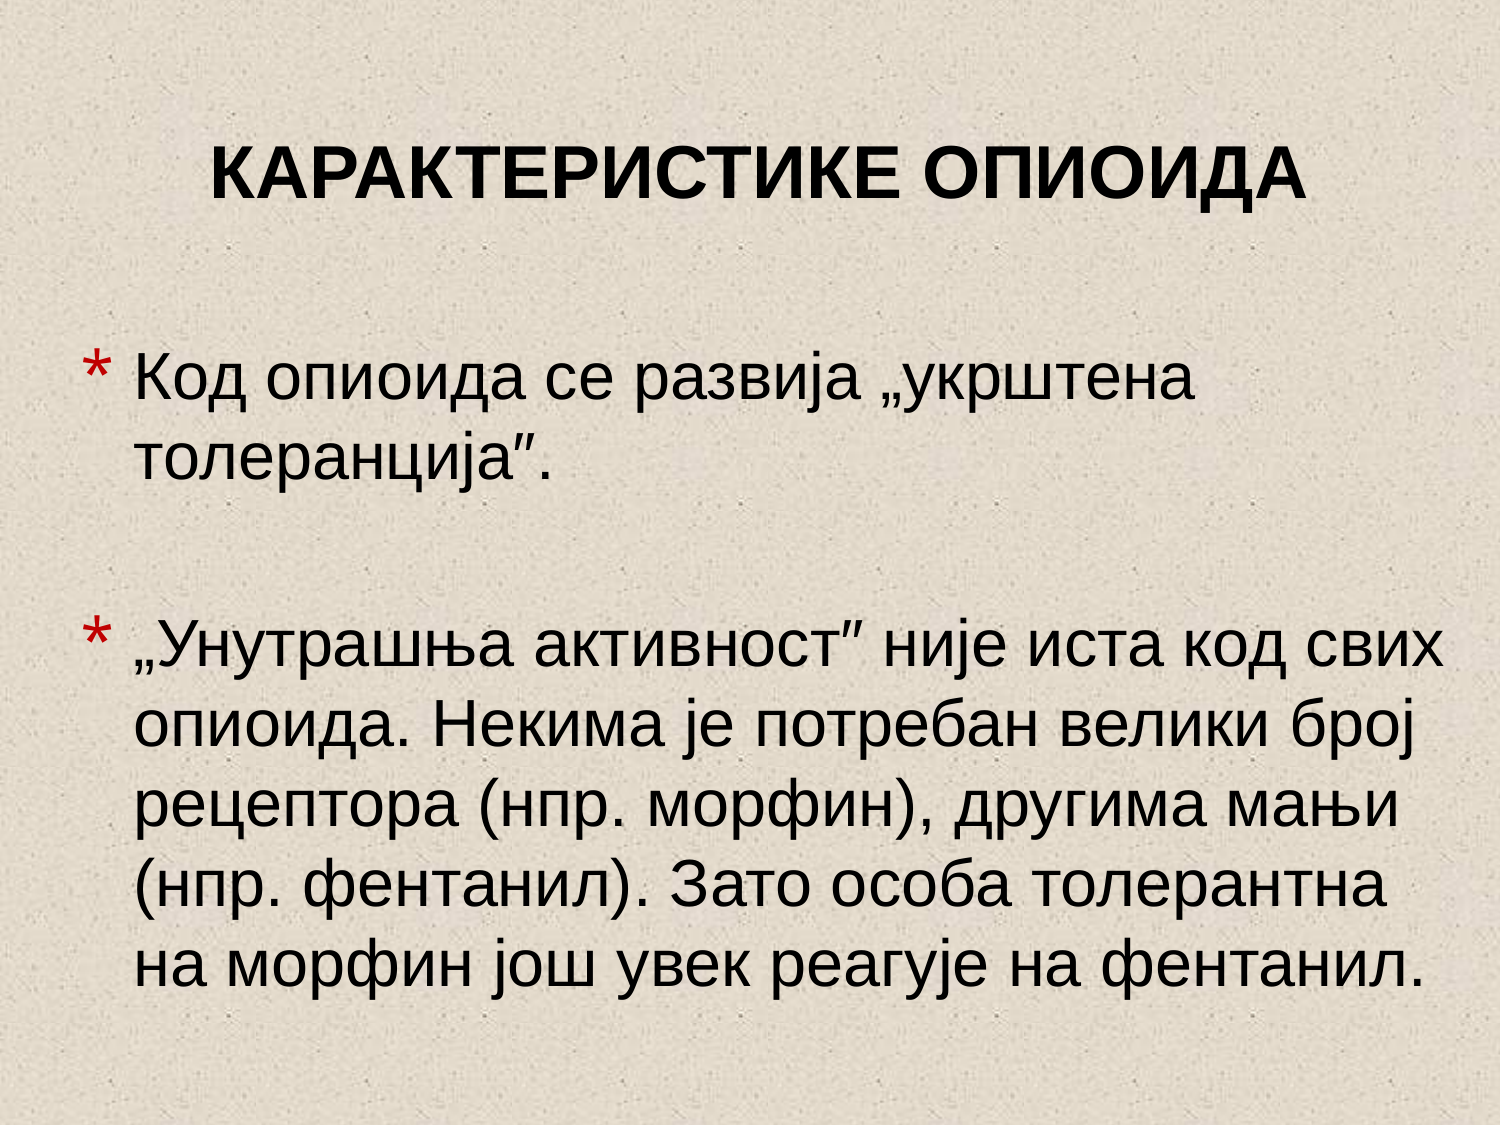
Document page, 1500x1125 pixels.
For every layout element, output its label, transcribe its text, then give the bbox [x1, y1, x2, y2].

list Код опиоида се развија „укрштена толеранција″. „Унутрашња активност″ није иста код свих опиоида. Некима је потребан велики број рецептора (нпр. морфин), другима мањи (нпр. фентанил). Зато особа толерантна на морфин још увек реагује на фентанил. [62, 324, 1463, 1068]
title КАРАКТЕРИСТИКЕ ОПИОИДА [75, 75, 1425, 263]
picture [0, 0, 1500, 1125]
